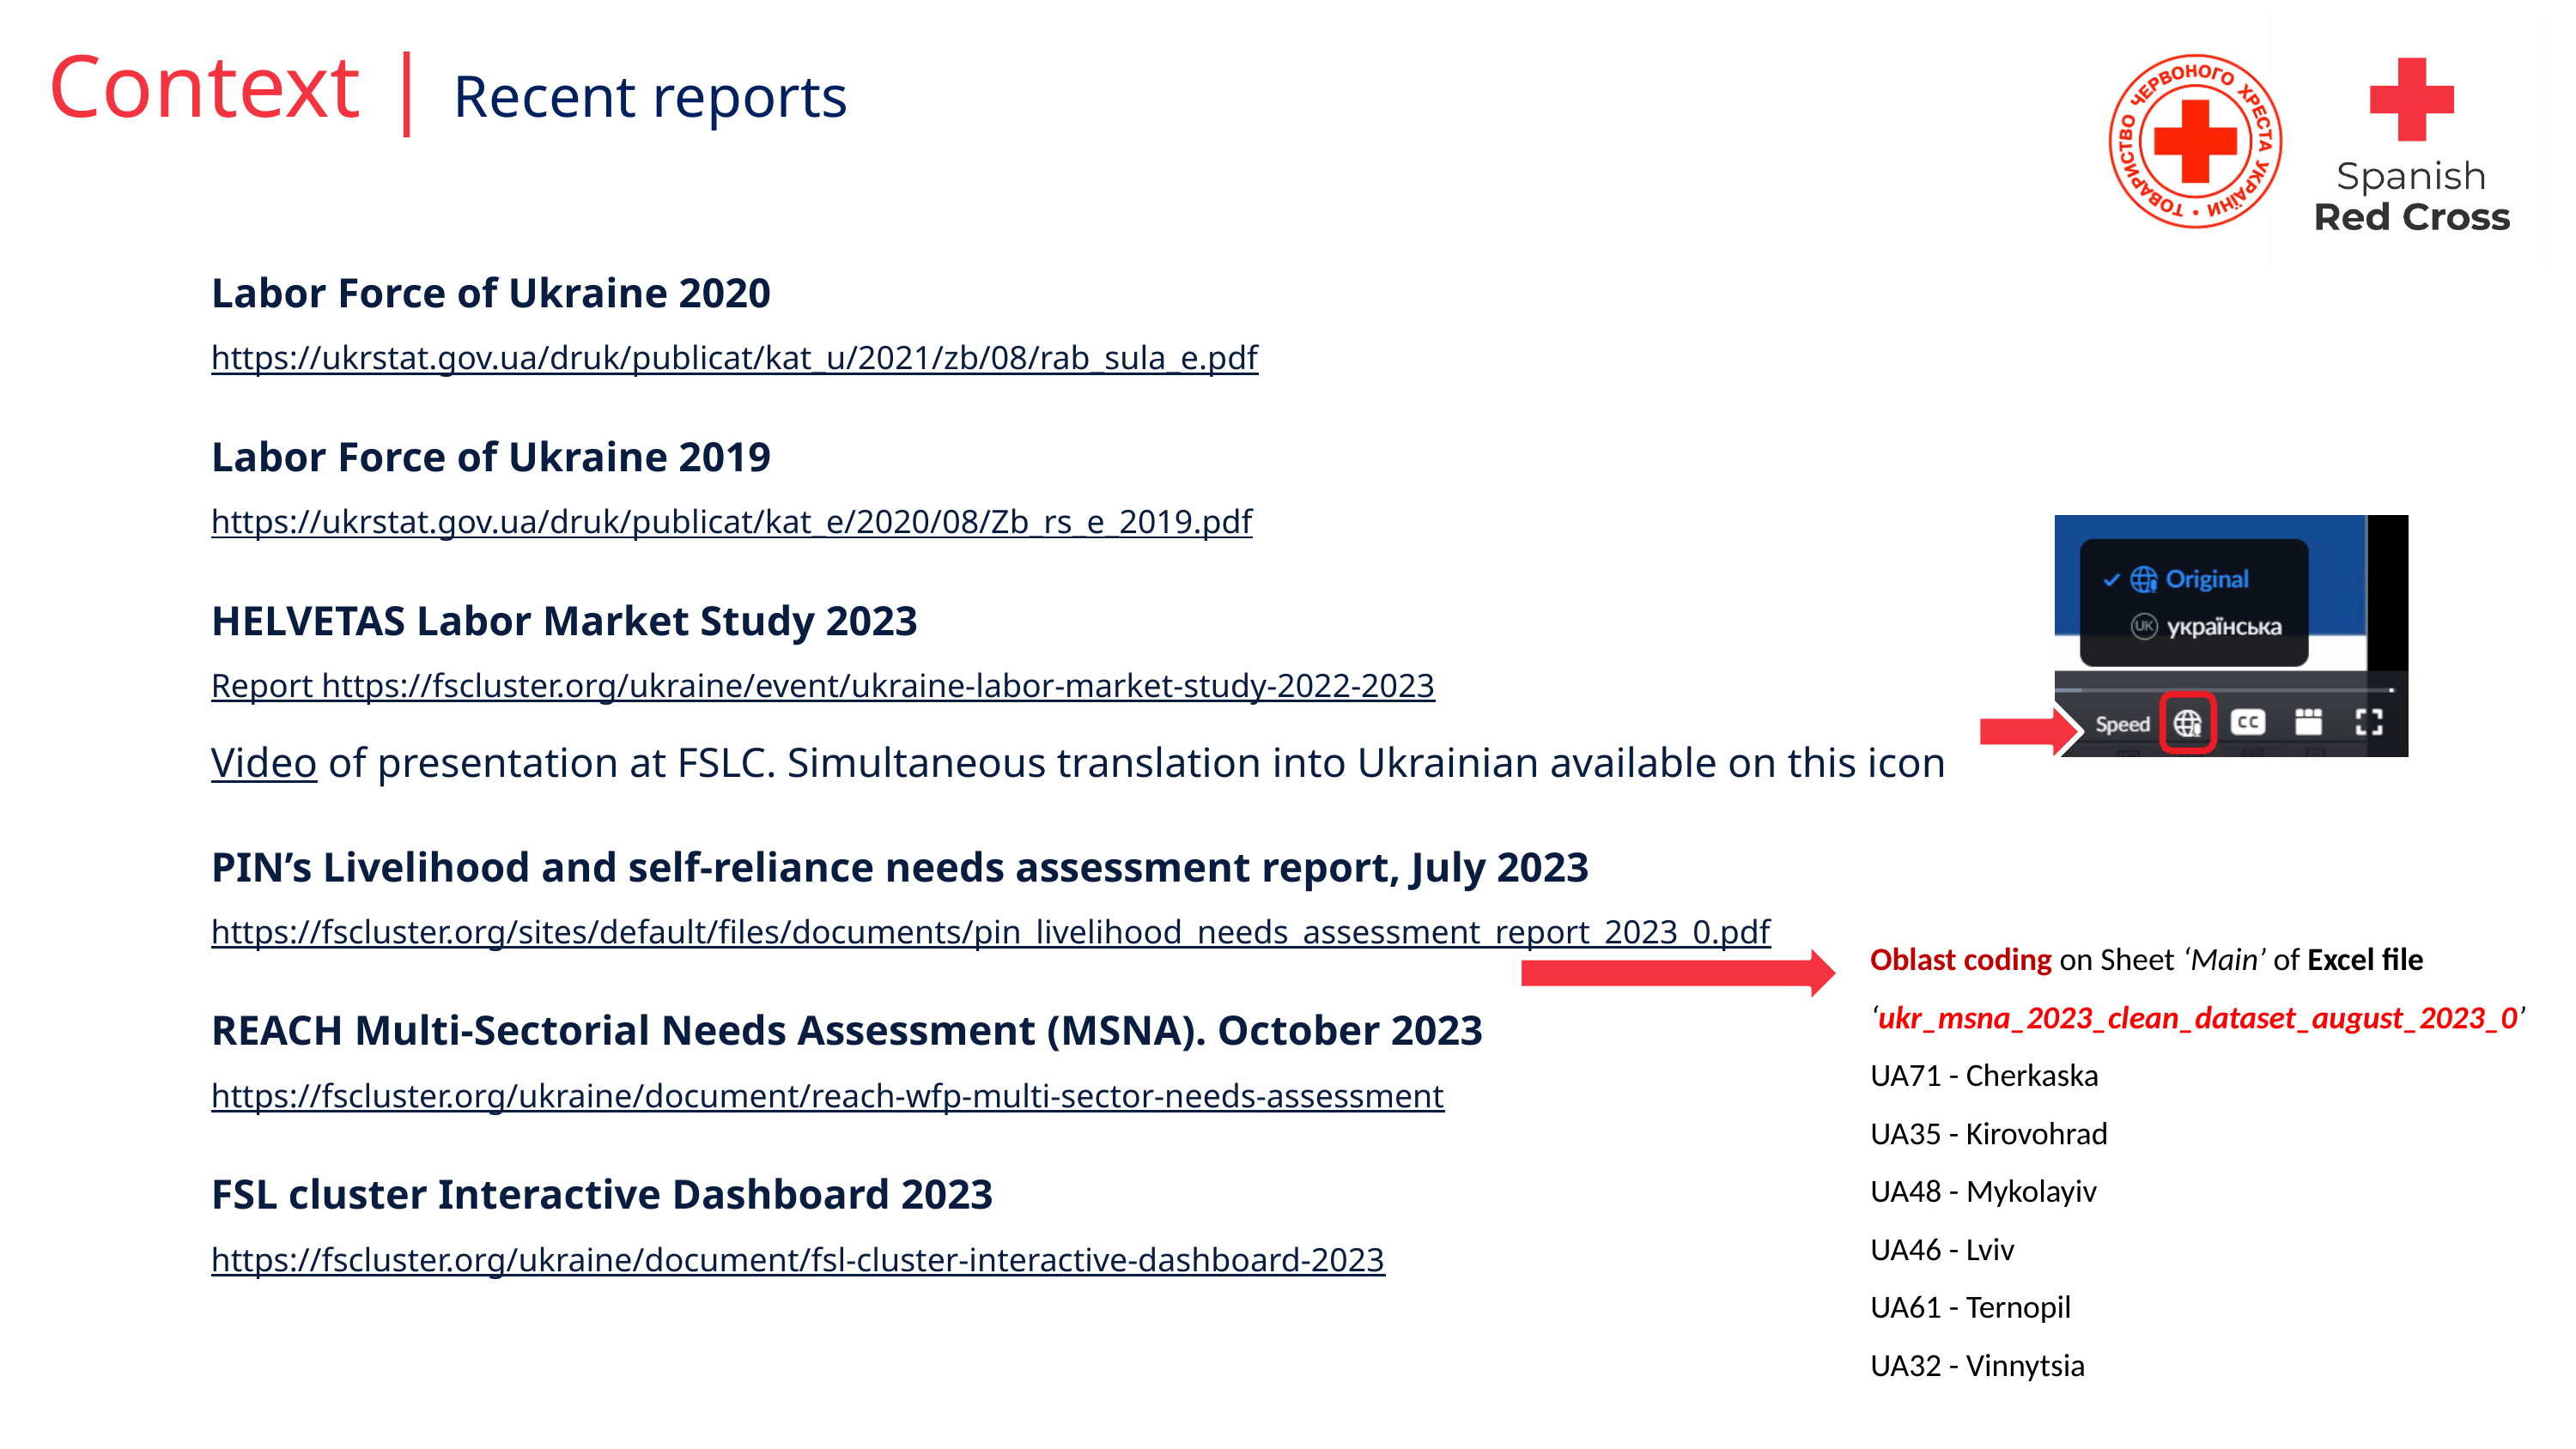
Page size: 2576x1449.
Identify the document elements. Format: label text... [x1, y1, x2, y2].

text_box Labor Force of Ukraine 2020 https://ukrstat.gov.ua/druk/publicat/kat_u/2021/zb/08/rab_sula_e.pdf Labor Force of Ukraine 2019 https://ukrstat.gov.ua/druk/publicat/kat_e/2020/08/Zb_rs_e_2019.pdf HELVETAS Labor Market Study 2023 Report https://fscluster.org/ukraine/event/ukraine-labor-market-study-2022-2023 Video of presentation at FSLC. Simultaneous translation into Ukrainian available on this icon PIN’s Livelihood and self-reliance needs assessment report, July 2023 https://fscluster.org/sites/default/files/documents/pin_livelihood_needs_assessment_report_2023_0.pdf REACH Multi-Sectorial Needs Assessment (MSNA). October 2023 https://fscluster.org/ukraine/document/reach-wfp-multi-sector-needs-assessment FSL cluster Interactive Dashboard 2023 https://fscluster.org/ukraine/document/fsl-cluster-interactive-dashboard-2023 [204, 237, 2153, 1289]
text_box Context | Recent reports [41, 24, 1893, 141]
text_box [1516, 939, 1843, 1007]
text_box Oblast coding on Sheet ‘Main’ of Excel file ‘ukr_msna_2023_clean_dataset_august_2023_0’ UA71 - Cherkaska UA35 - Kirovohrad UA48 - Mykolayiv UA46 - Lviv UA61 - Ternopil UA32 - Vinnytsia [1857, 912, 2547, 1389]
picture [2100, 3, 2547, 281]
picture [2055, 514, 2409, 757]
text_box [1975, 698, 2061, 766]
